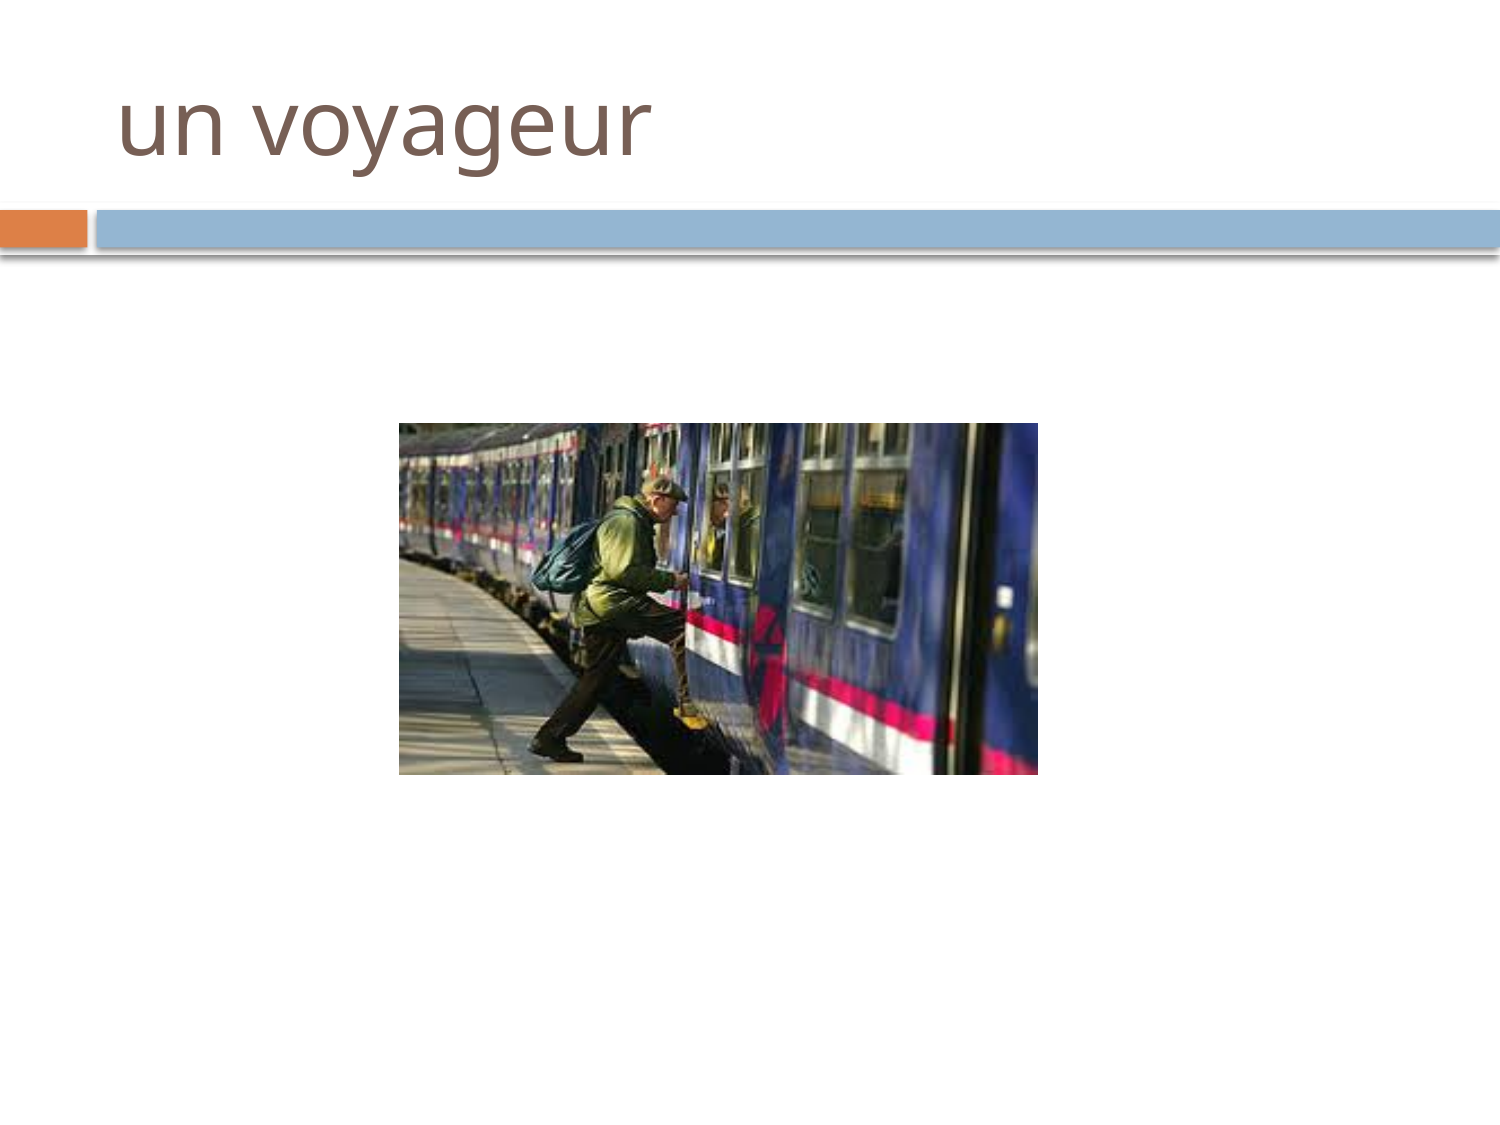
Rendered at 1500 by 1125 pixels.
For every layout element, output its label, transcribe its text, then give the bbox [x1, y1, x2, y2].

picture [399, 423, 1038, 776]
title un voyageur [100, 37, 1438, 200]
